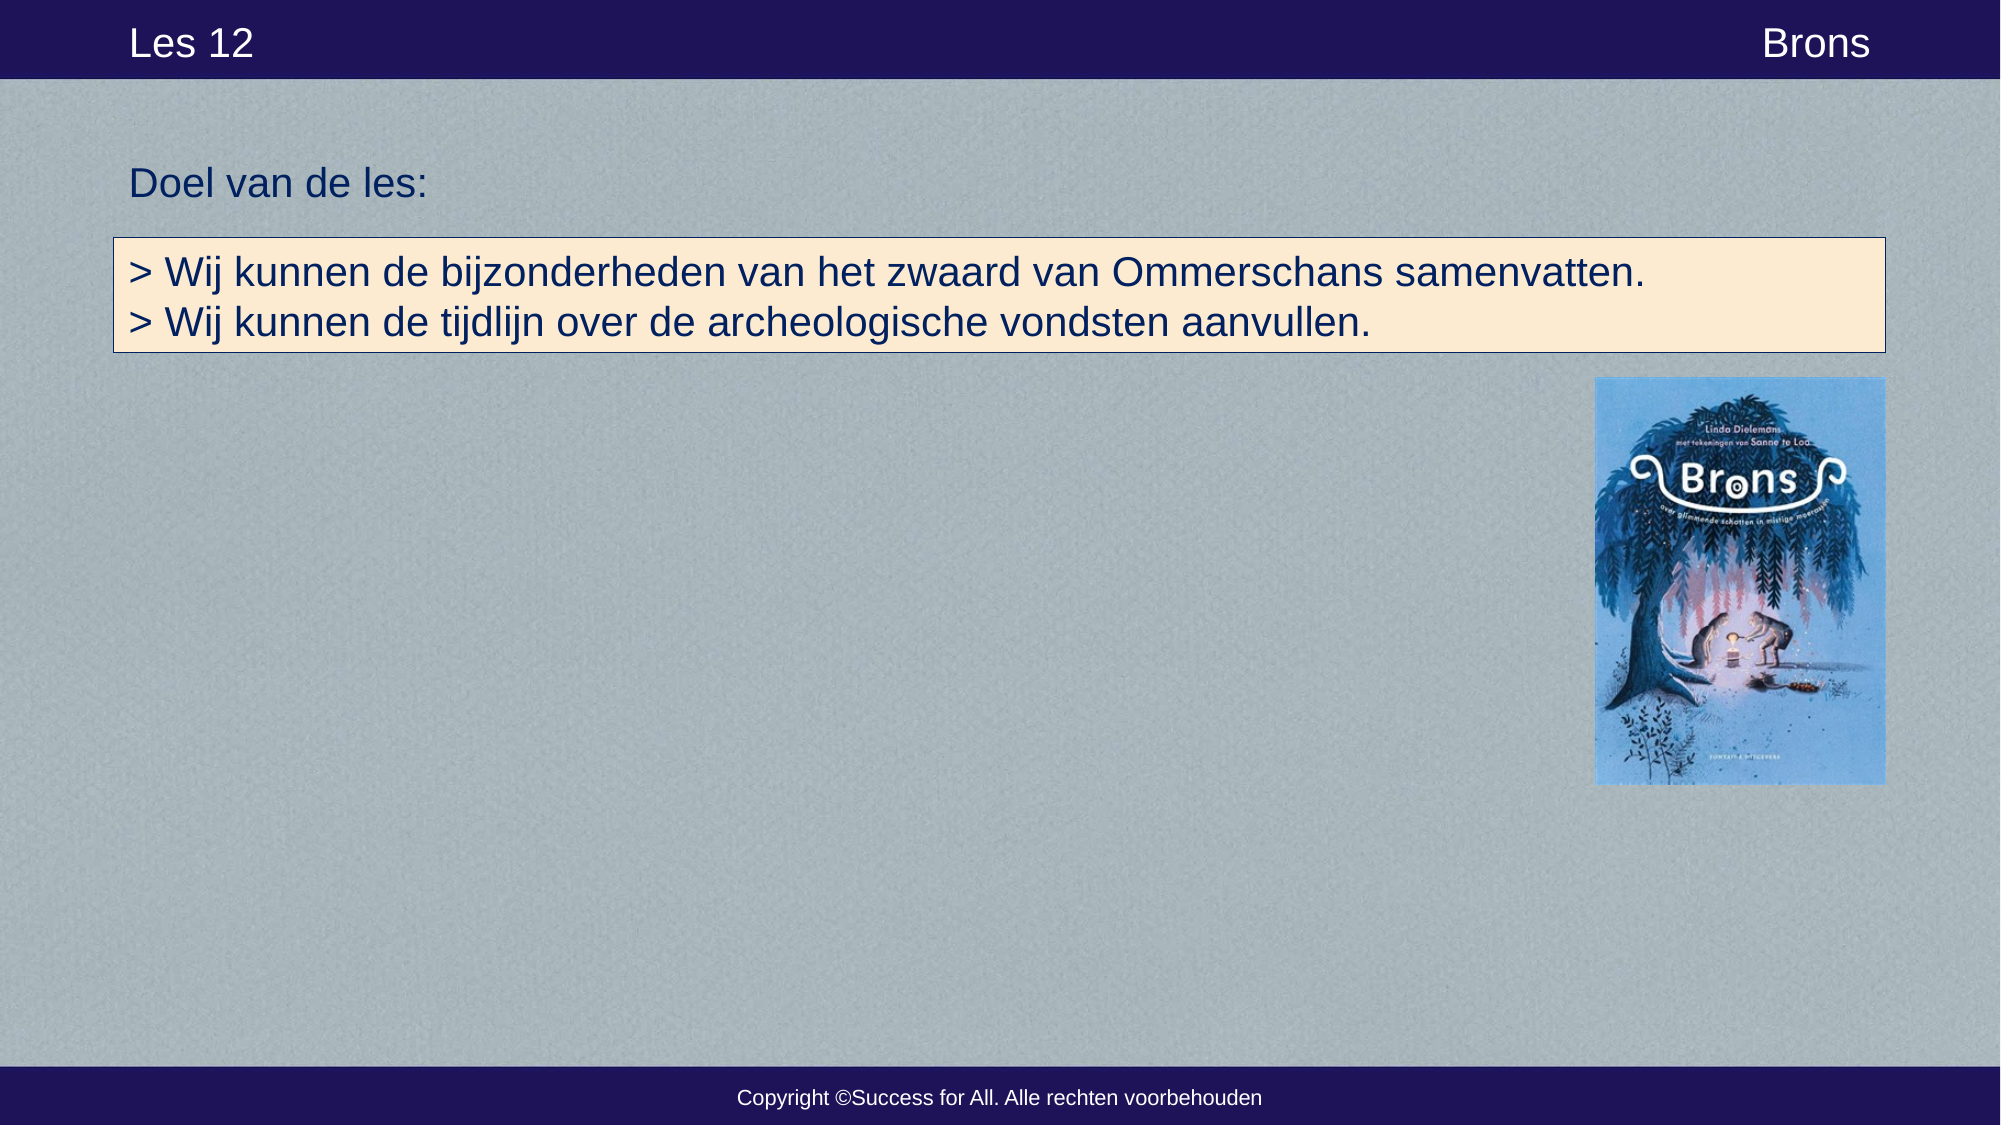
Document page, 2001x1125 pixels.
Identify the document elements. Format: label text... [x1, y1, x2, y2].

text_box > Wij kunnen de bijzonderheden van het zwaard van Ommerschans samenvatten. > Wij kunnen de tijdlijn over de archeologische vondsten aanvullen. [113, 237, 1886, 353]
text_box Les 12 [114, 8, 354, 73]
text_box Doel van de les: [113, 148, 1635, 214]
text_box Copyright ©Success for All. Alle rechten voorbehouden [0, 1076, 2000, 1125]
text_box Brons [999, 8, 1886, 73]
picture [0, 0, 2001, 1125]
